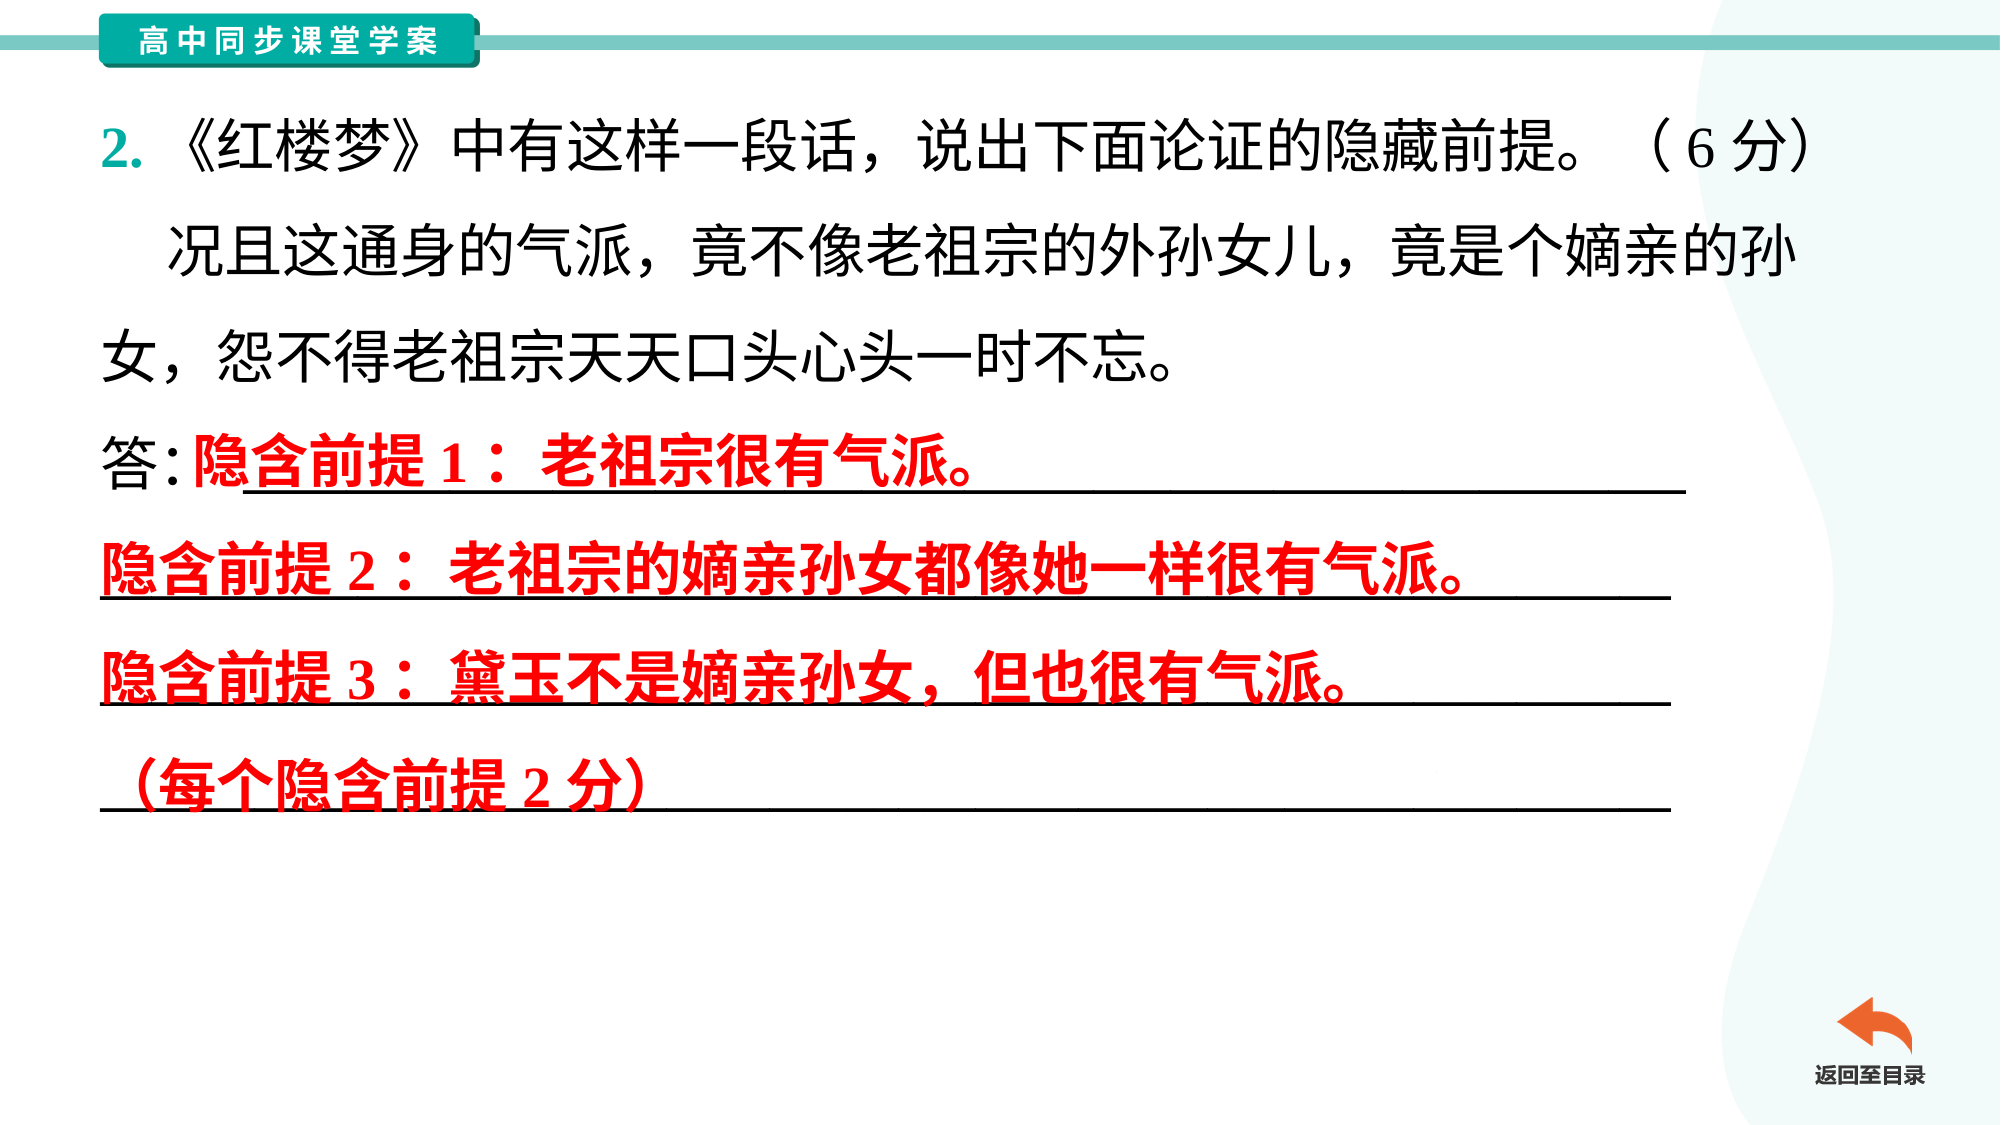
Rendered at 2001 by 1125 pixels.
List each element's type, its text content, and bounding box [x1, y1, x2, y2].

picture [0, 0, 2000, 1125]
text_box 隐含前提1：老祖宗很有气派。 隐含前提2：老祖宗的嫡亲孙女都像她一样很有气派。 隐含前提3：黛玉不是嫡亲孙女，但也很有气派。 （每个隐含前提2分） [100, 385, 1899, 820]
text_box 2.《红楼梦》中有这样一段话，说出下面论证的隐藏前提。（6分） [100, 76, 1899, 178]
text_box 况且这通身的气派，竟不像老祖宗的外孙女儿，竟是个嫡亲的孙 女，怨不得老祖宗天天口头心头一时不忘。 答： ________________________________________________________ _____________________________________________________________ _____________________________________________________________ _____________________________________________________________ [100, 178, 1899, 385]
